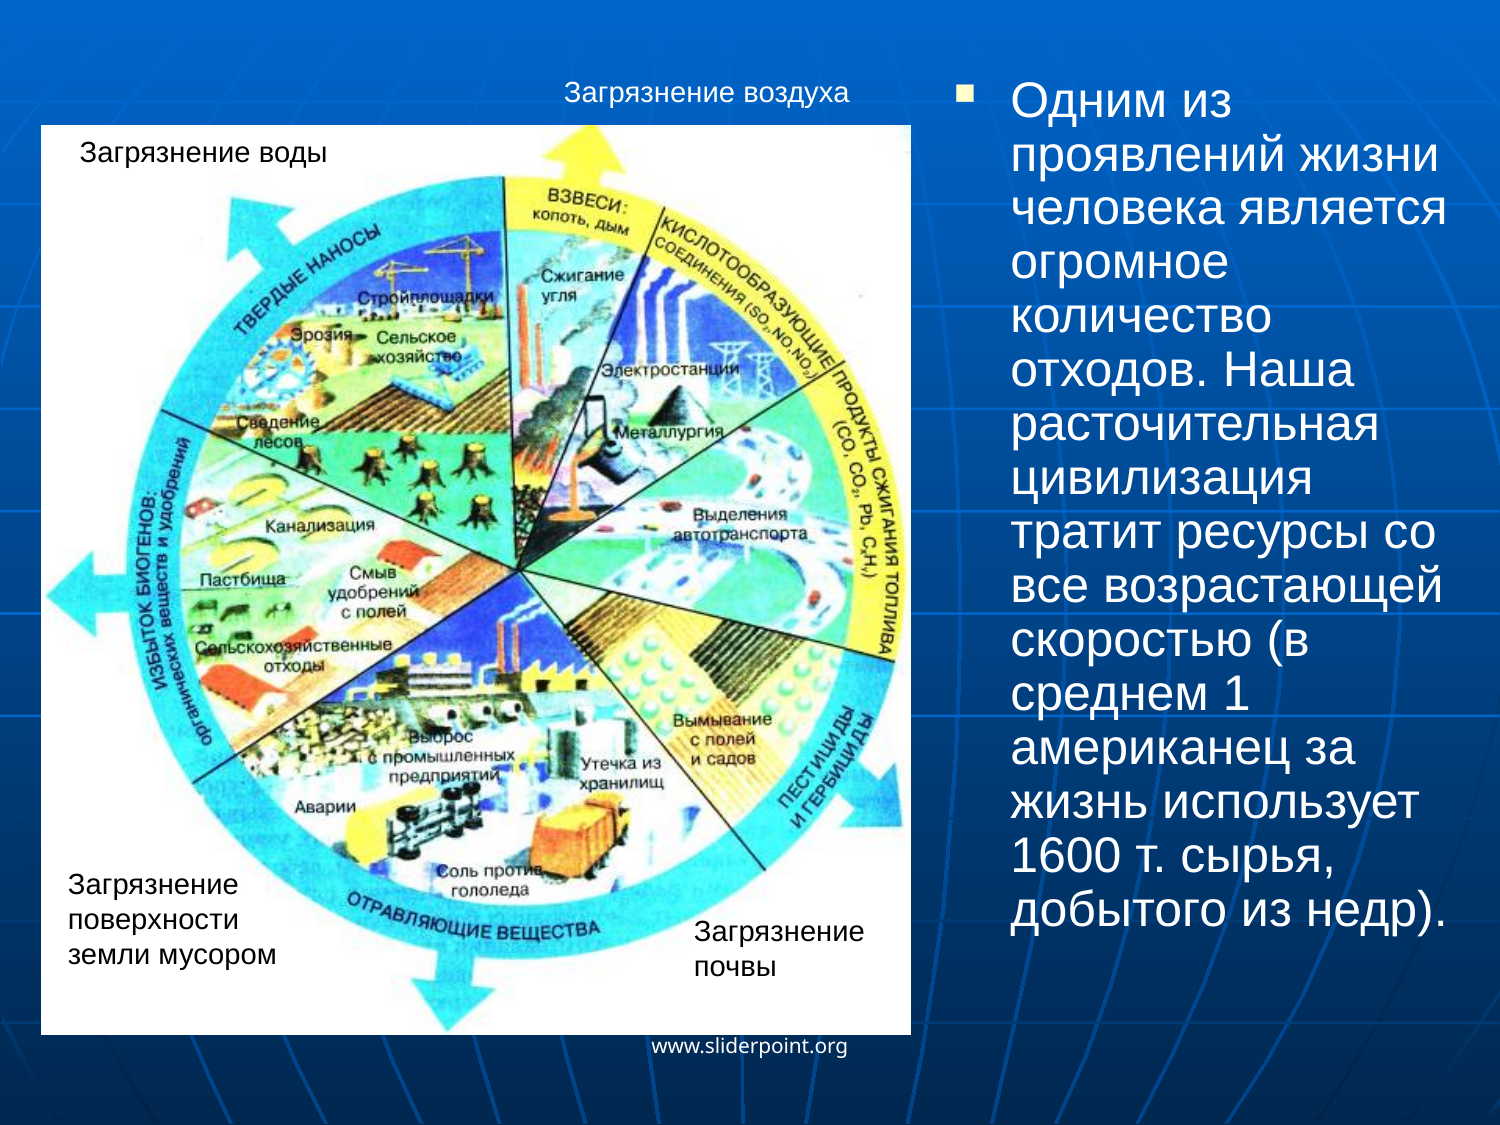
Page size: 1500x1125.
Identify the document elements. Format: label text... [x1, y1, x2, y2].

footer www.sliderpoint.org [512, 1024, 988, 1101]
list Одним из проявлений жизни человека является огромное количество отходов. Наша расточительная цивилизация тратит ресурсы со все возрастающей скоростью (в среднем 1 американец за жизнь использует 1600 т. сырья, добытого из недр). [938, 66, 1471, 1083]
text_box Загрязнение воздуха [549, 66, 928, 116]
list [40, 125, 911, 1036]
